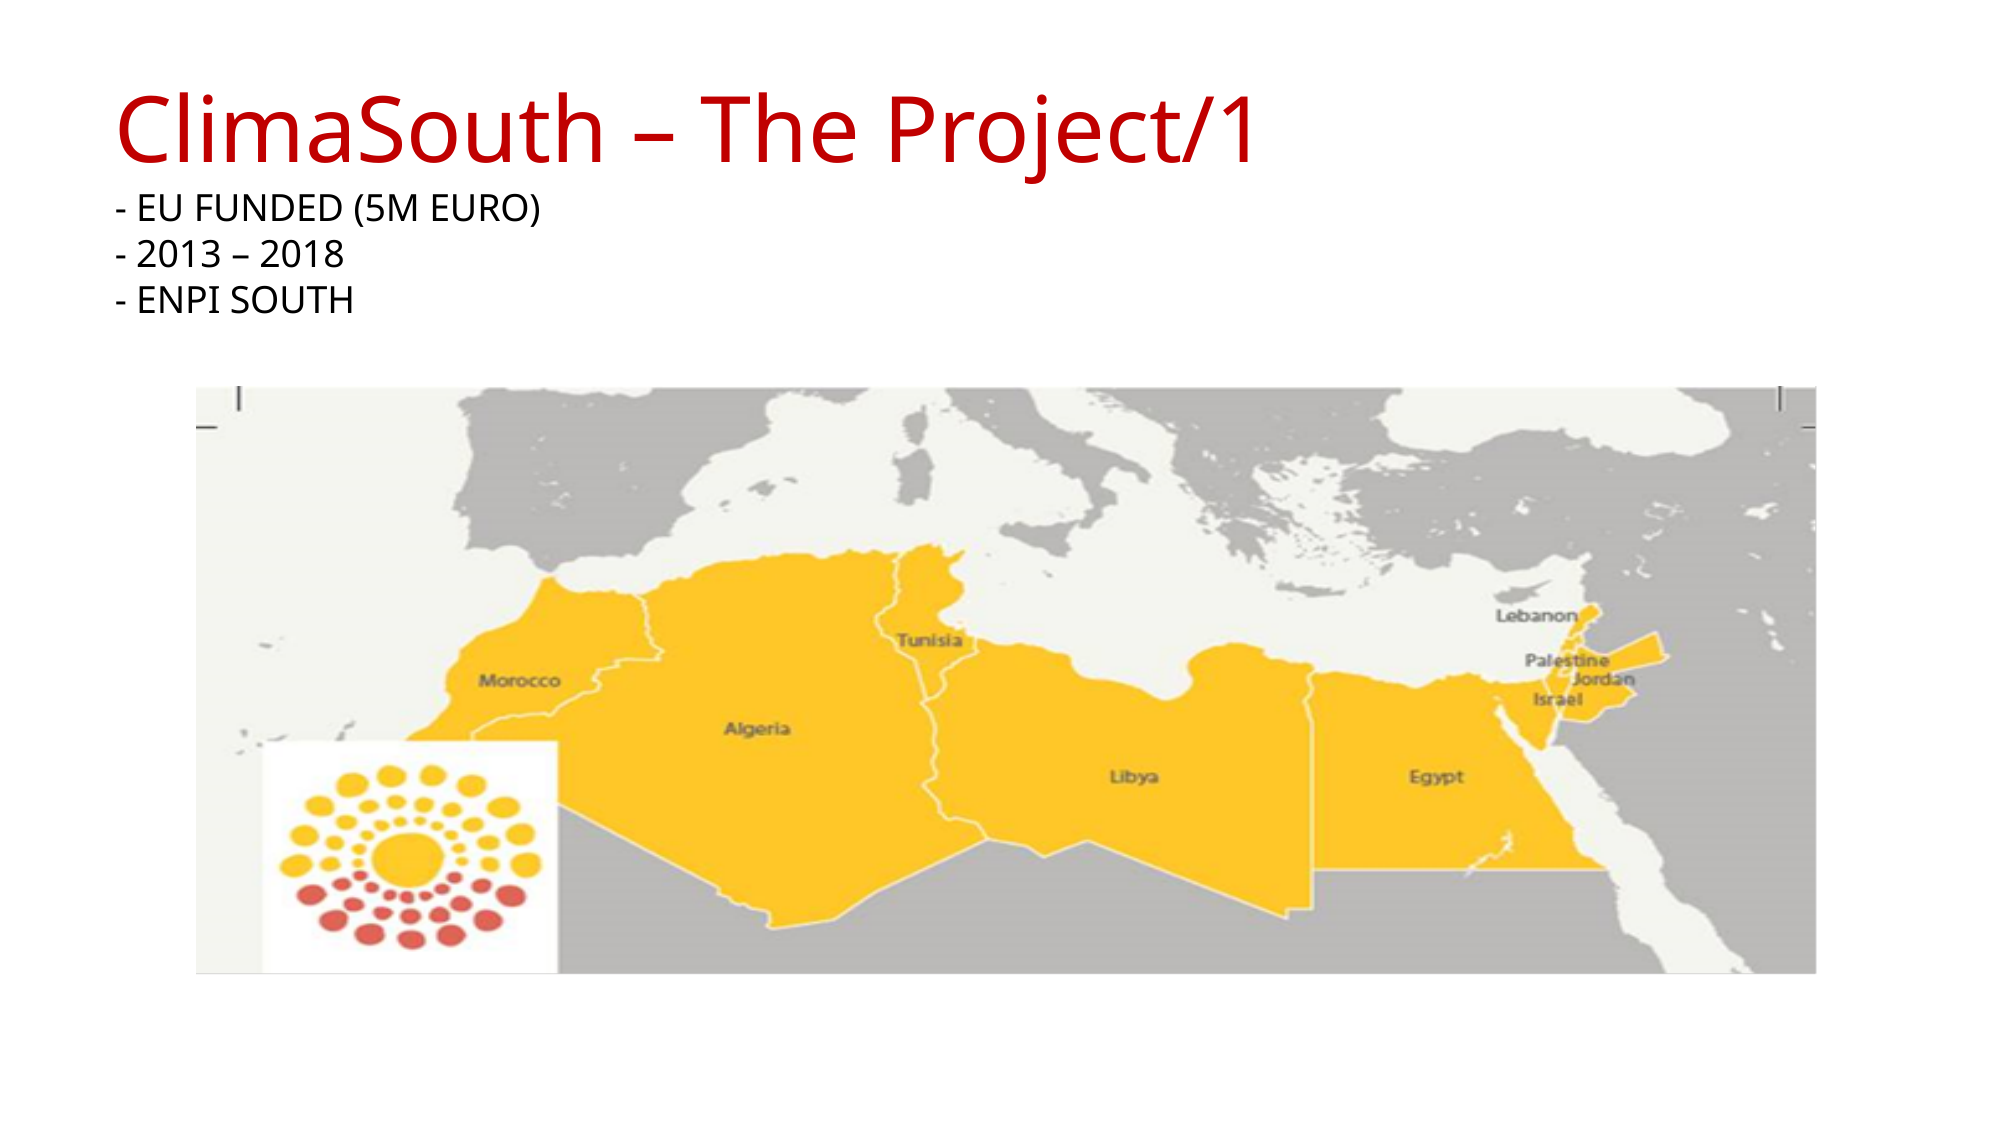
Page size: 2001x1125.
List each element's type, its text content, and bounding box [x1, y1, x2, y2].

title ClimaSouth – The Project/1 - EU FUNDED (5M EURO) - 2013 – 2018 - ENPI SOUTH [99, 45, 1900, 350]
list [196, 386, 1819, 976]
